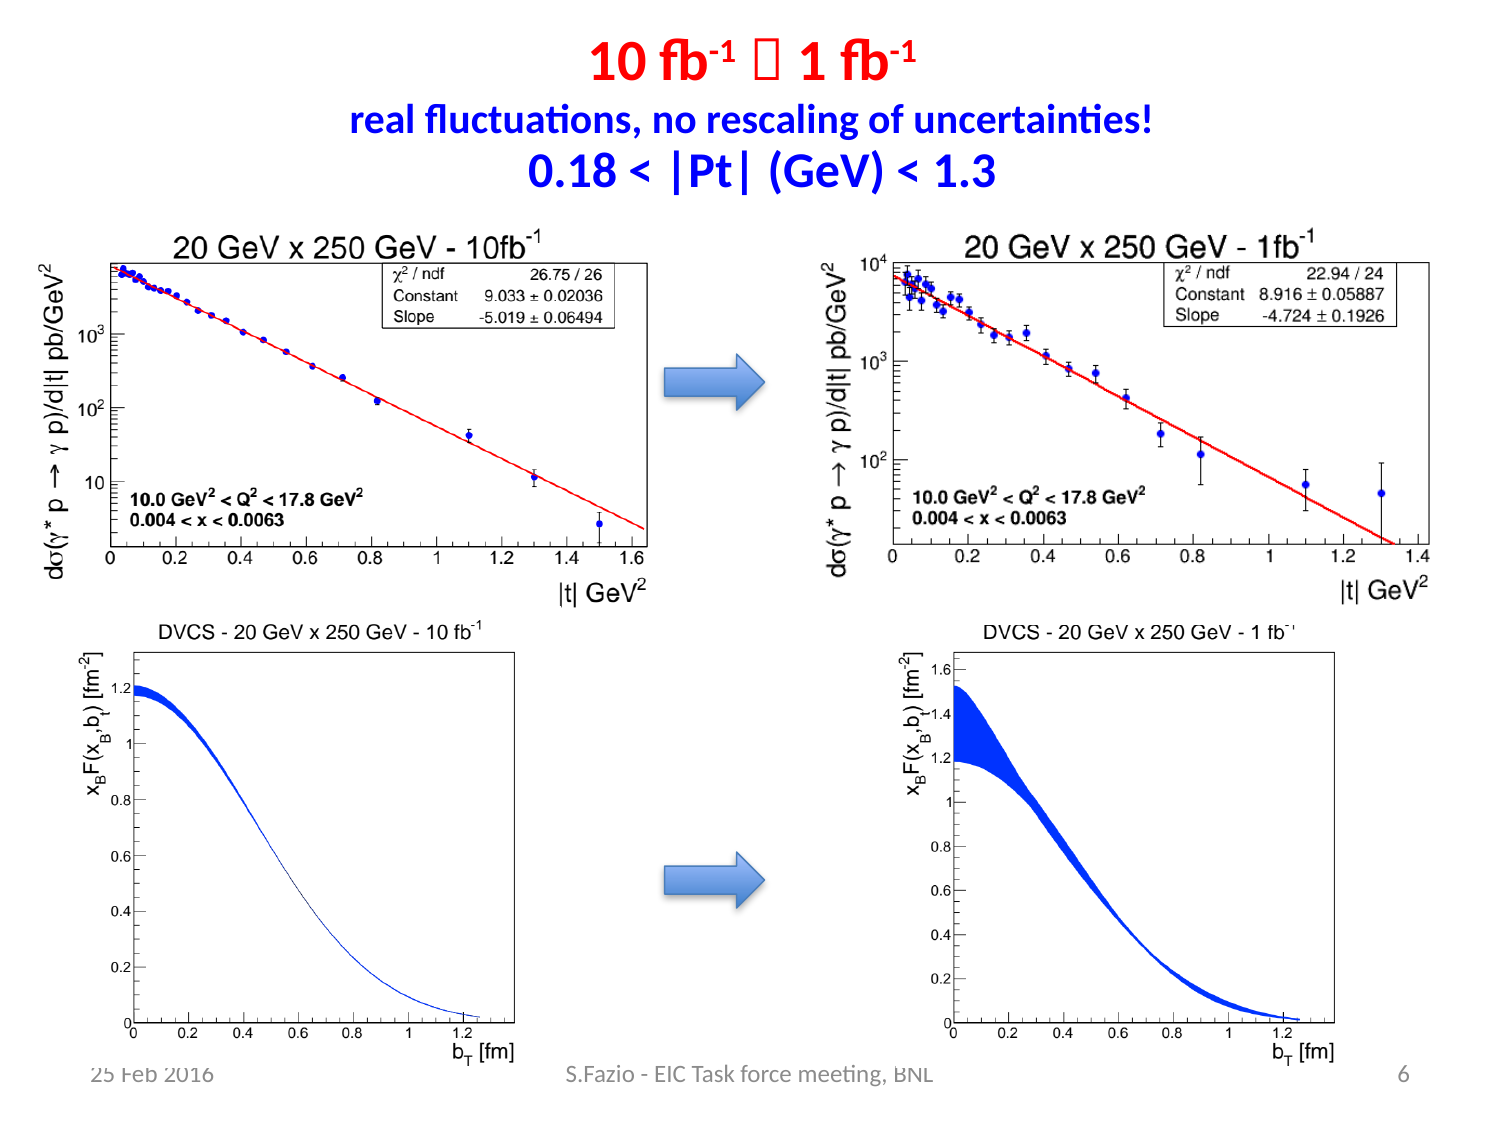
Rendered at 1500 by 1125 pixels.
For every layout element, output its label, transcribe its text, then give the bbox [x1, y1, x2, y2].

picture [33, 222, 678, 1069]
footer S.Fazio - EIC Task force meeting, BNL [512, 1042, 988, 1103]
picture [816, 222, 1461, 1069]
text_box 10 fb-1  1 fb-1 real fluctuations, no rescaling of uncertainties! [95, 14, 1409, 195]
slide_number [75, 1077, 425, 1103]
slide_number 6 [1074, 1042, 1425, 1103]
text_box 0.18 < |Pt| (GeV) < 1.3 [513, 130, 1012, 205]
text_box [663, 851, 766, 909]
text_box [683, 353, 766, 411]
